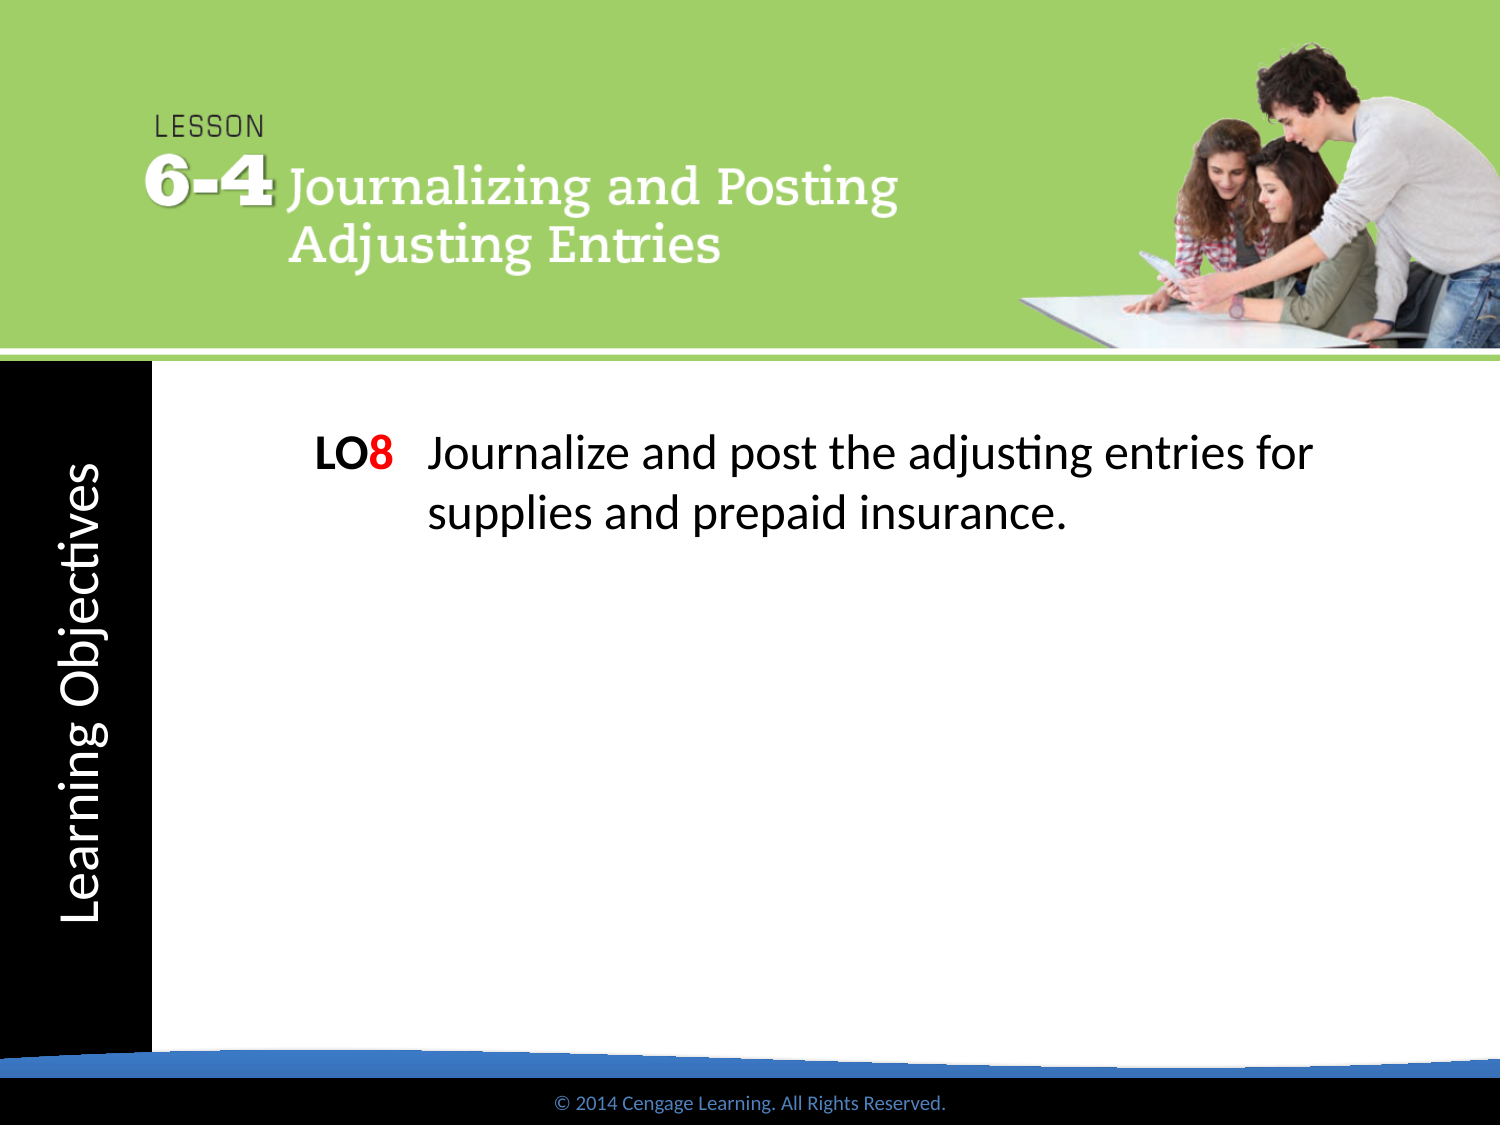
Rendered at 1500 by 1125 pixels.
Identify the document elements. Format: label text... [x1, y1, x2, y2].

text_box LO8 Journalize and post the adjusting entries for supplies and prepaid insurance. [299, 412, 1350, 548]
text_box © 2014 Cengage Learning. All Rights Reserved. [0, 1078, 1500, 1125]
text_box Learning Objectives [0, 369, 152, 1058]
picture [0, 0, 1500, 361]
text_box [0, 1050, 1500, 1078]
